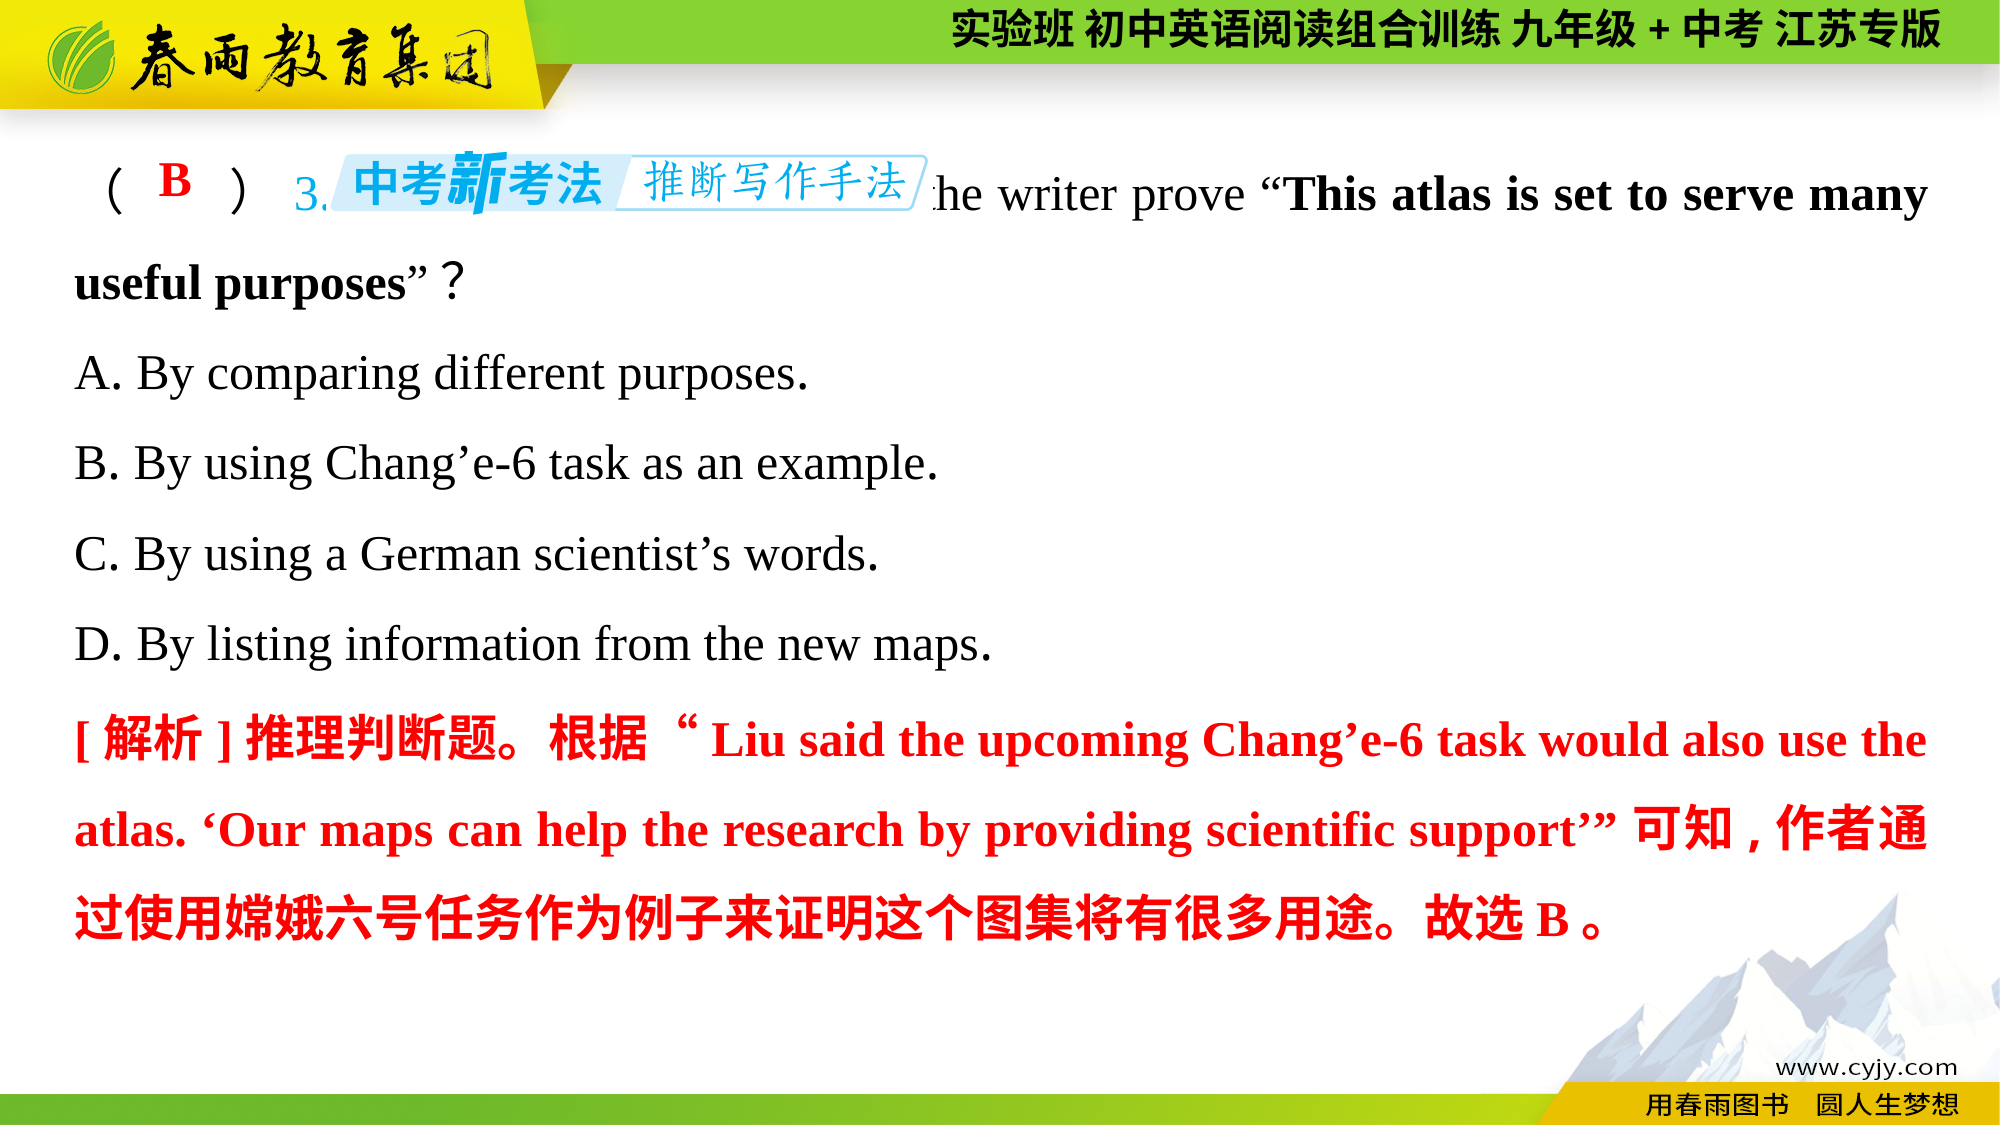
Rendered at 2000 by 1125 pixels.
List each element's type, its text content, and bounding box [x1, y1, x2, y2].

list （ ）3. How does the writer prove “This atlas is set to serve many useful purposes”？ A. By comparing different purposes. B. By using Chang’e-6 task as an example. C. By using a German scientist’s words. D. By listing information from the new maps. [59, 122, 1944, 668]
text_box B [143, 138, 207, 214]
text_box [解析]推理判断题。根据“Liu said the upcoming Chang’e-6 task would also use the atlas. ‘Our maps can help the research by providing scientific support’”可知,作者通过使用嫦娥六号任务作为例子来证明这个图集将有很多用途。故选B。 [59, 668, 1944, 954]
picture [0, 0, 2000, 1125]
